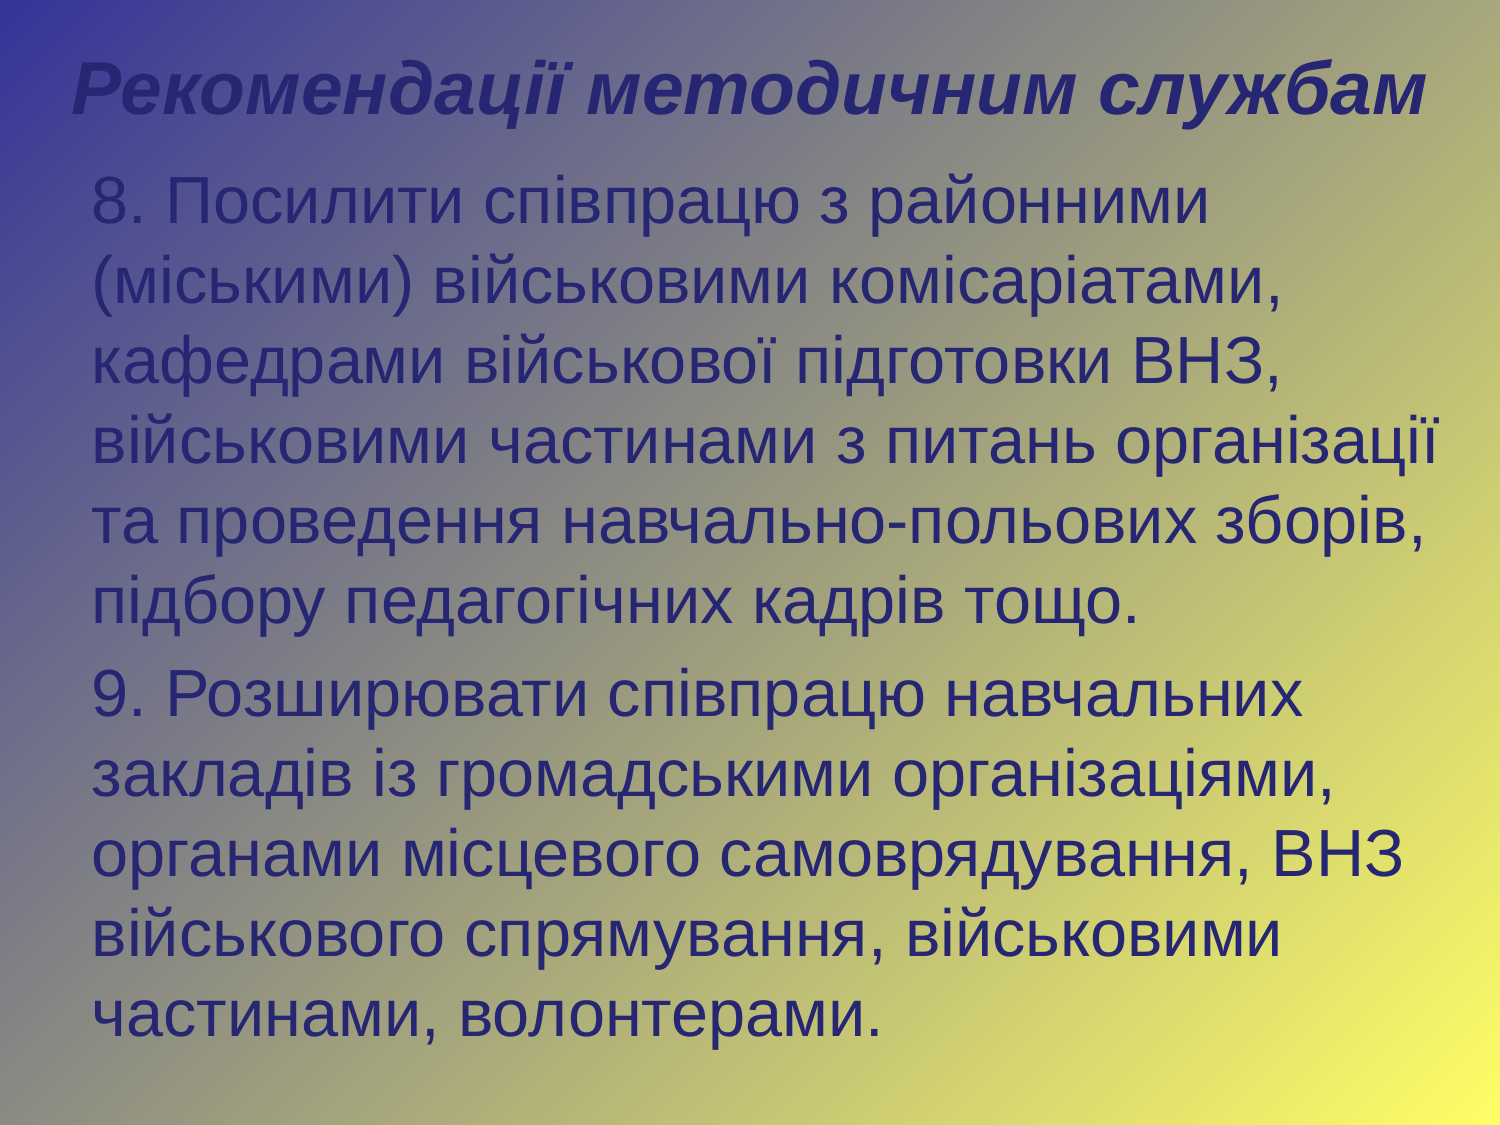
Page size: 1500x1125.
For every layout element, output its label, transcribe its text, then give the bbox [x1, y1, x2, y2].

list 8. Посилити співпрацю з районними (міськими) військовими комісаріатами, кафедрами військової підготовки ВНЗ, військовими частинами з питань організації та проведення навчально-польових зборів, підбору педагогічних кадрів тощо. 9. Розширювати співпрацю навчальних закладів із громадськими організаціями, органами місцевого самоврядування, ВНЗ військового спрямування, військовими частинами, волонтерами. [76, 149, 1459, 1106]
title Рекомендації методичним службам [29, 19, 1471, 149]
